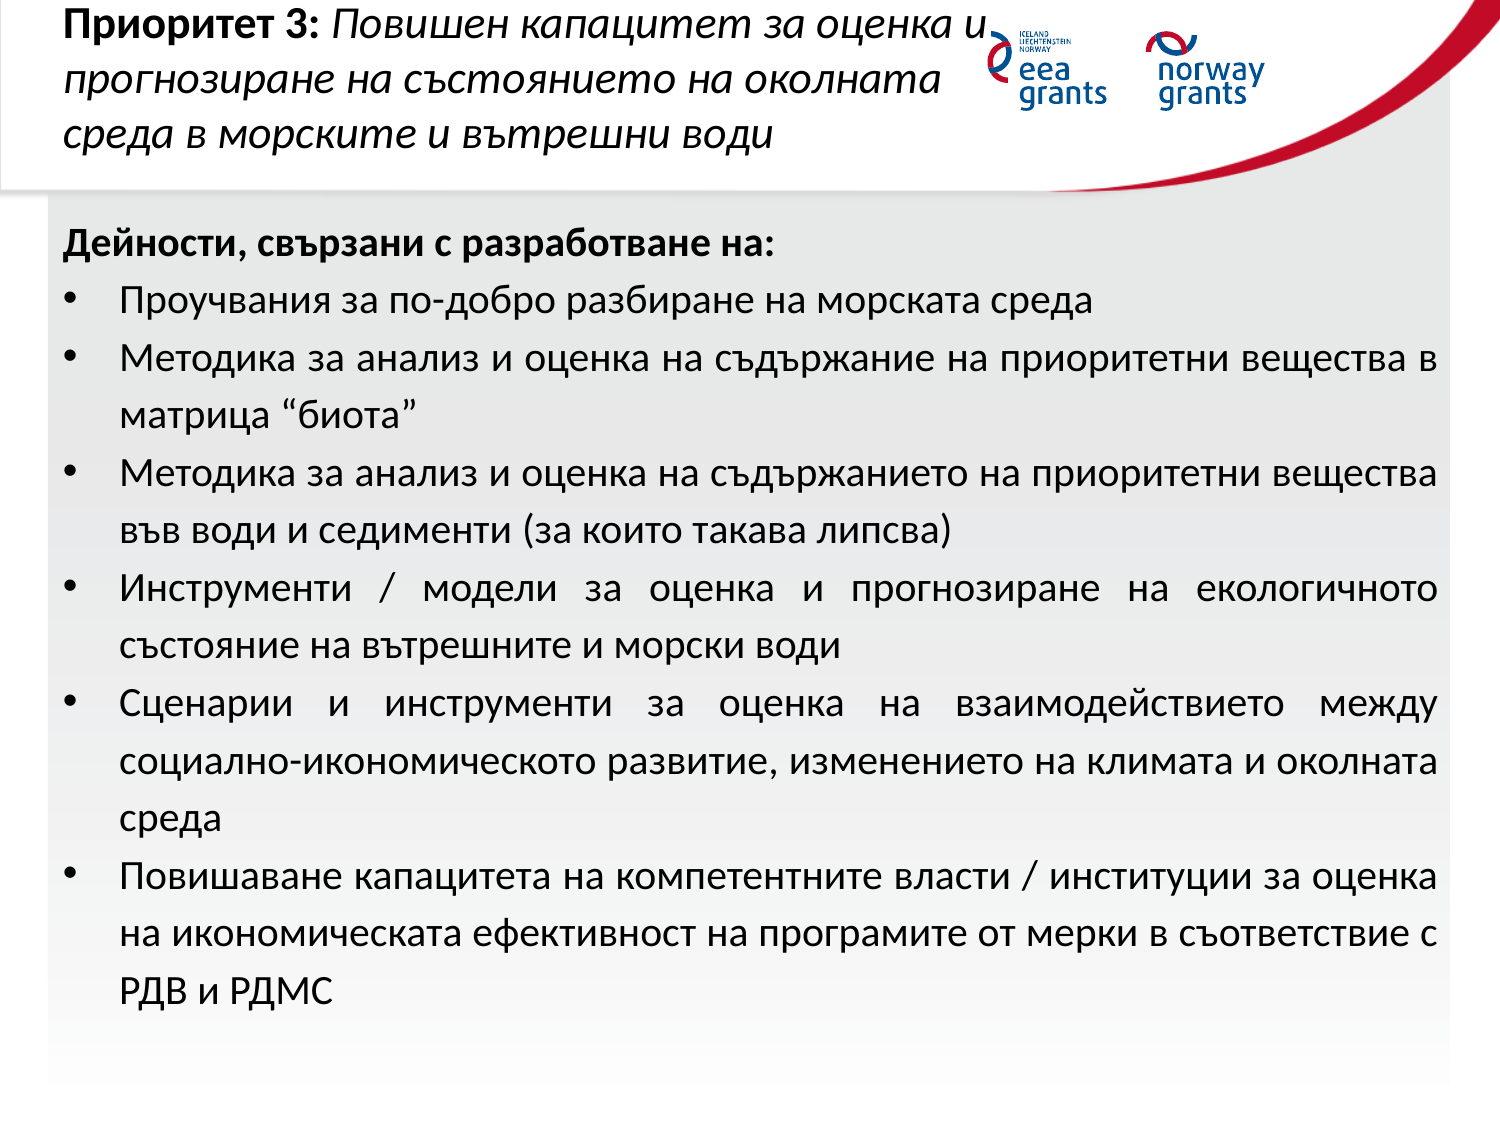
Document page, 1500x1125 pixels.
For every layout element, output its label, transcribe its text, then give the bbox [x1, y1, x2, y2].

text_box Дейности, свързани с разработване на: Проучвания за по-добро разбиране на морската среда Методика за анализ и оценка на съдържание на приоритетни вещества в матрица “биота” Методика за анализ и оценка на съдържанието на приоритетни вещества във води и седименти (за които такава липсва) Инструменти / модели за оценка и прогнозиране на екологичното състояние на вътрешните и морски води Сценарии и инструменти за оценка на взаимодействието между социално-икономическото развитие, изменението на климата и околната среда Повишаване капацитета на компетентните власти / институции за оценка на икономическата ефективност на програмите от мерки в съответствие с РДВ и РДМС [48, 199, 1454, 1125]
text_box Приоритет 3: Повишен капацитет за оценка и прогнозиране на състоянието на околната среда в морските и вътрешни води [48, 0, 1041, 165]
